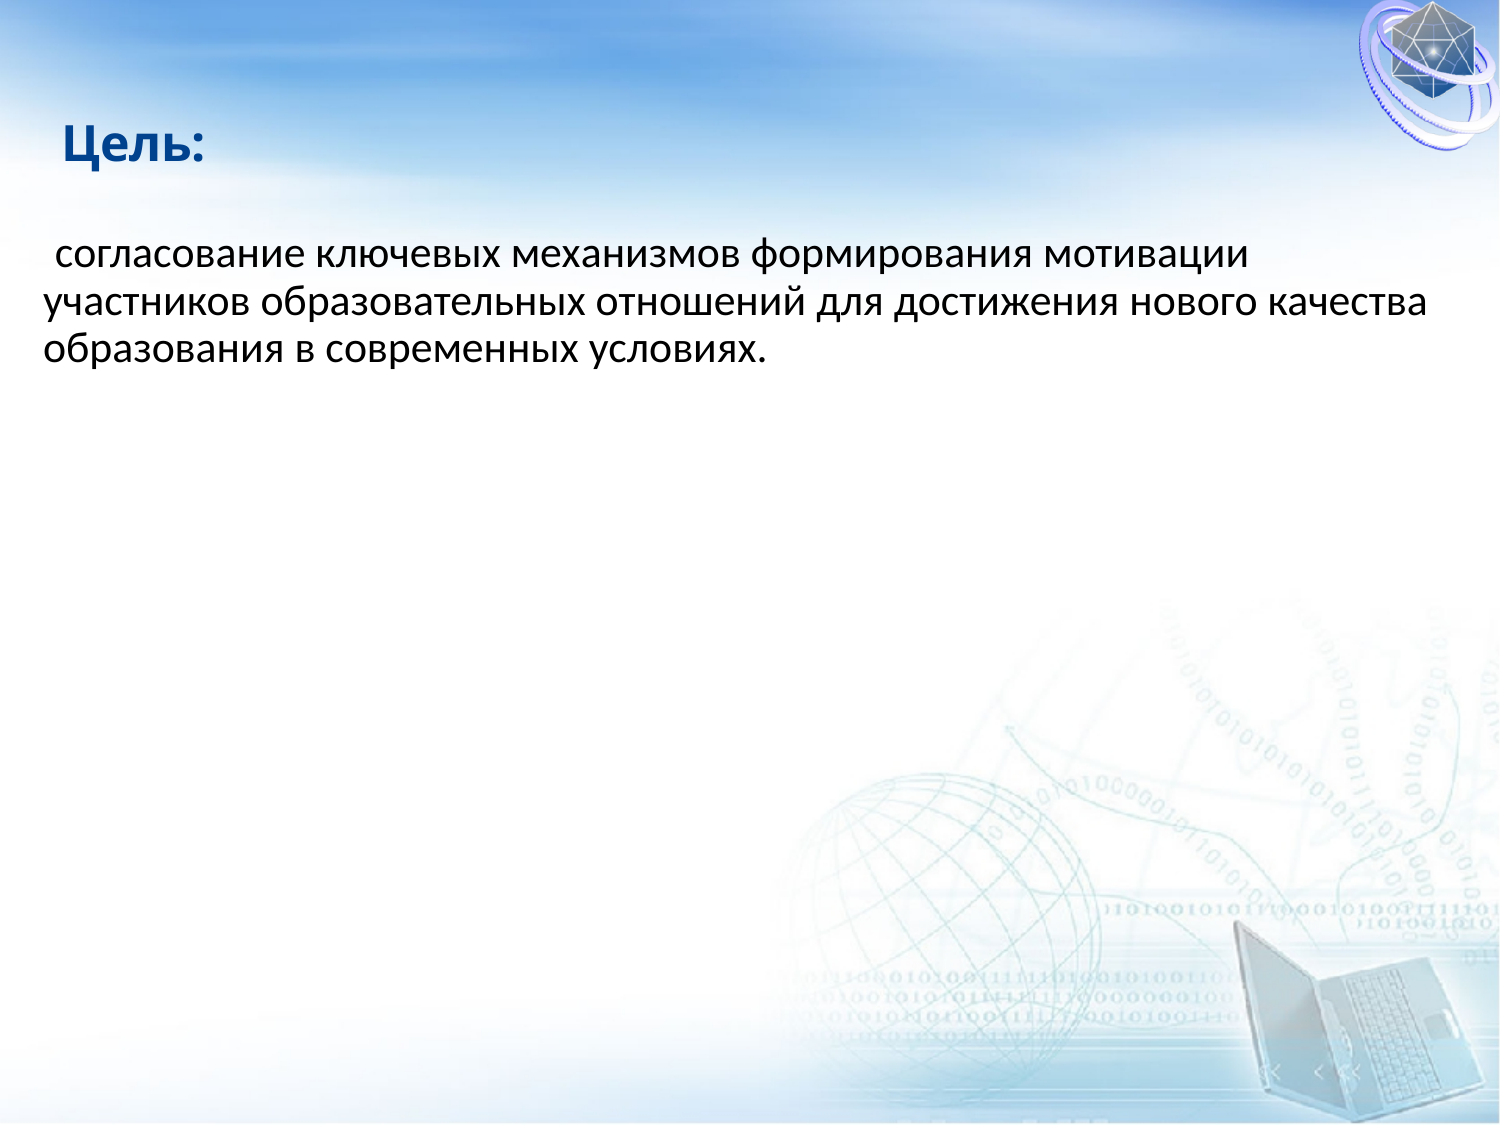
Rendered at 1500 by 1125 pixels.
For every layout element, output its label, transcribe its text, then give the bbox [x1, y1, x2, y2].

title Цель: [46, 82, 1397, 222]
list согласование ключевых механизмов формирования мотивации участников образовательных отношений для достижения нового качества образования в современных условиях. [0, 222, 1465, 966]
picture [0, 0, 1500, 1125]
